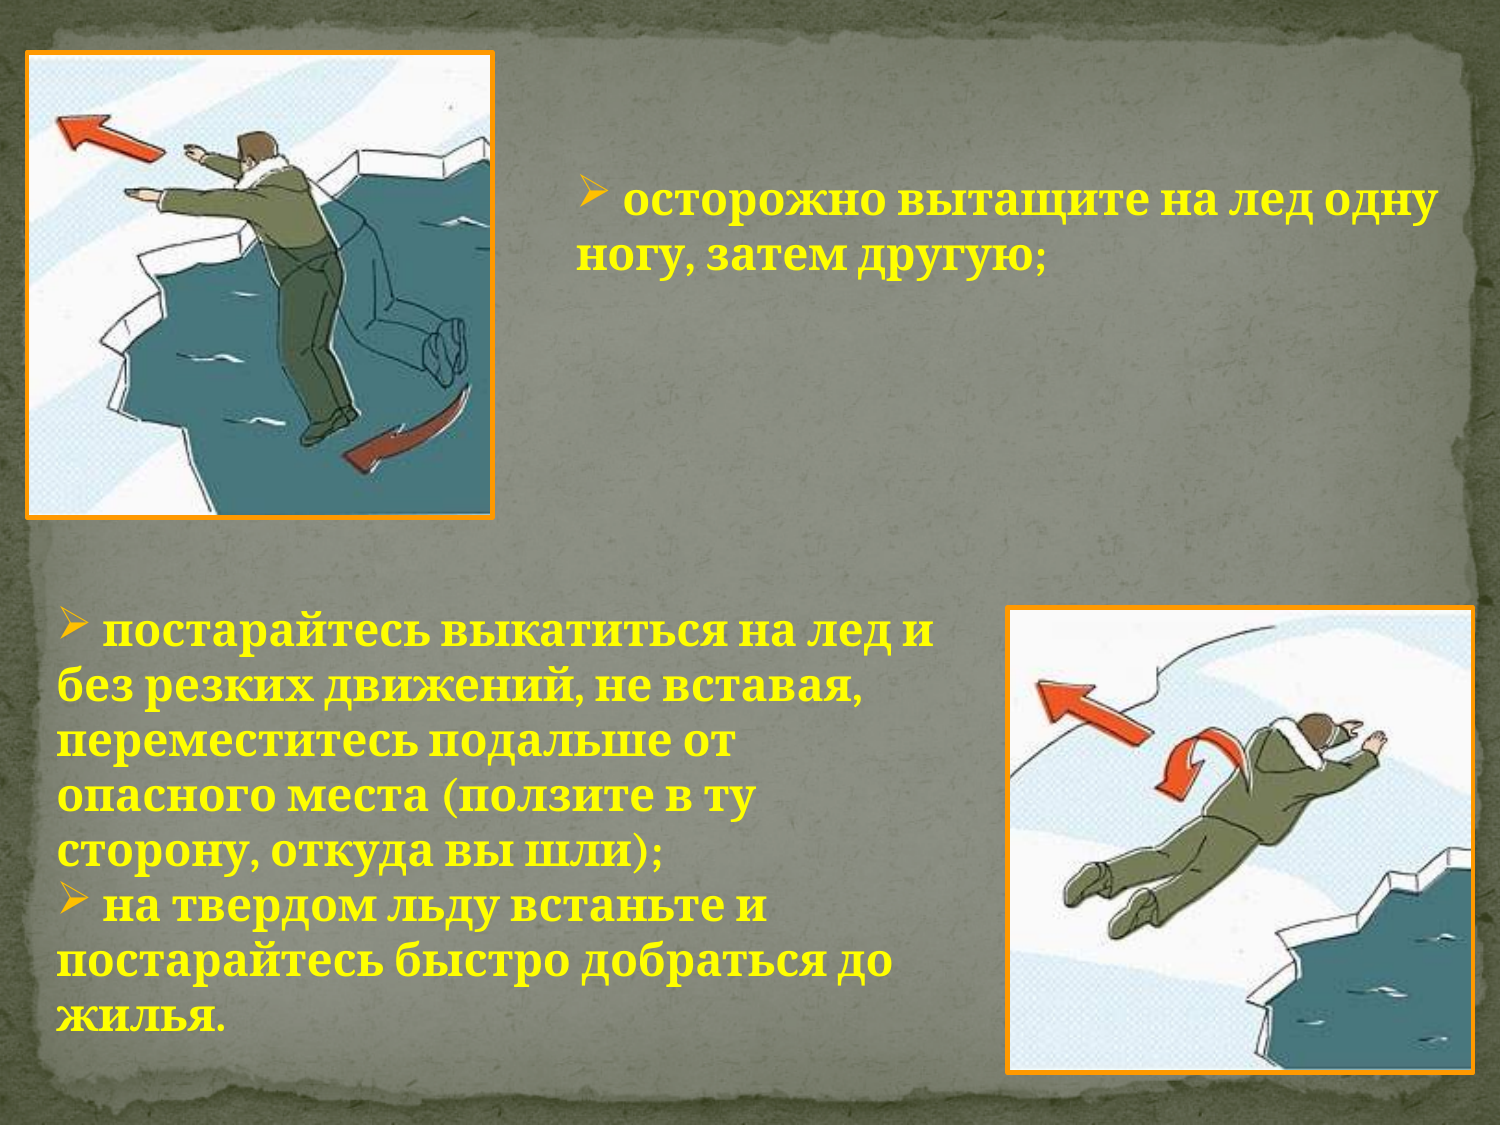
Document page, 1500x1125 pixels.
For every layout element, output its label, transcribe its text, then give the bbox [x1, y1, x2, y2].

text_box осторожно вытащите на лед одну ногу, затем другую; [560, 161, 1459, 342]
picture [1010, 610, 1471, 1070]
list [32, 57, 489, 514]
text_box постарайтесь выкатиться на лед и без резких движений, не вставая, переместитесь подальше от опасного места (ползите в ту сторону, откуда вы шли); на твердом льду встаньте и постарайтесь быстро добраться до жилья. [41, 593, 975, 1049]
